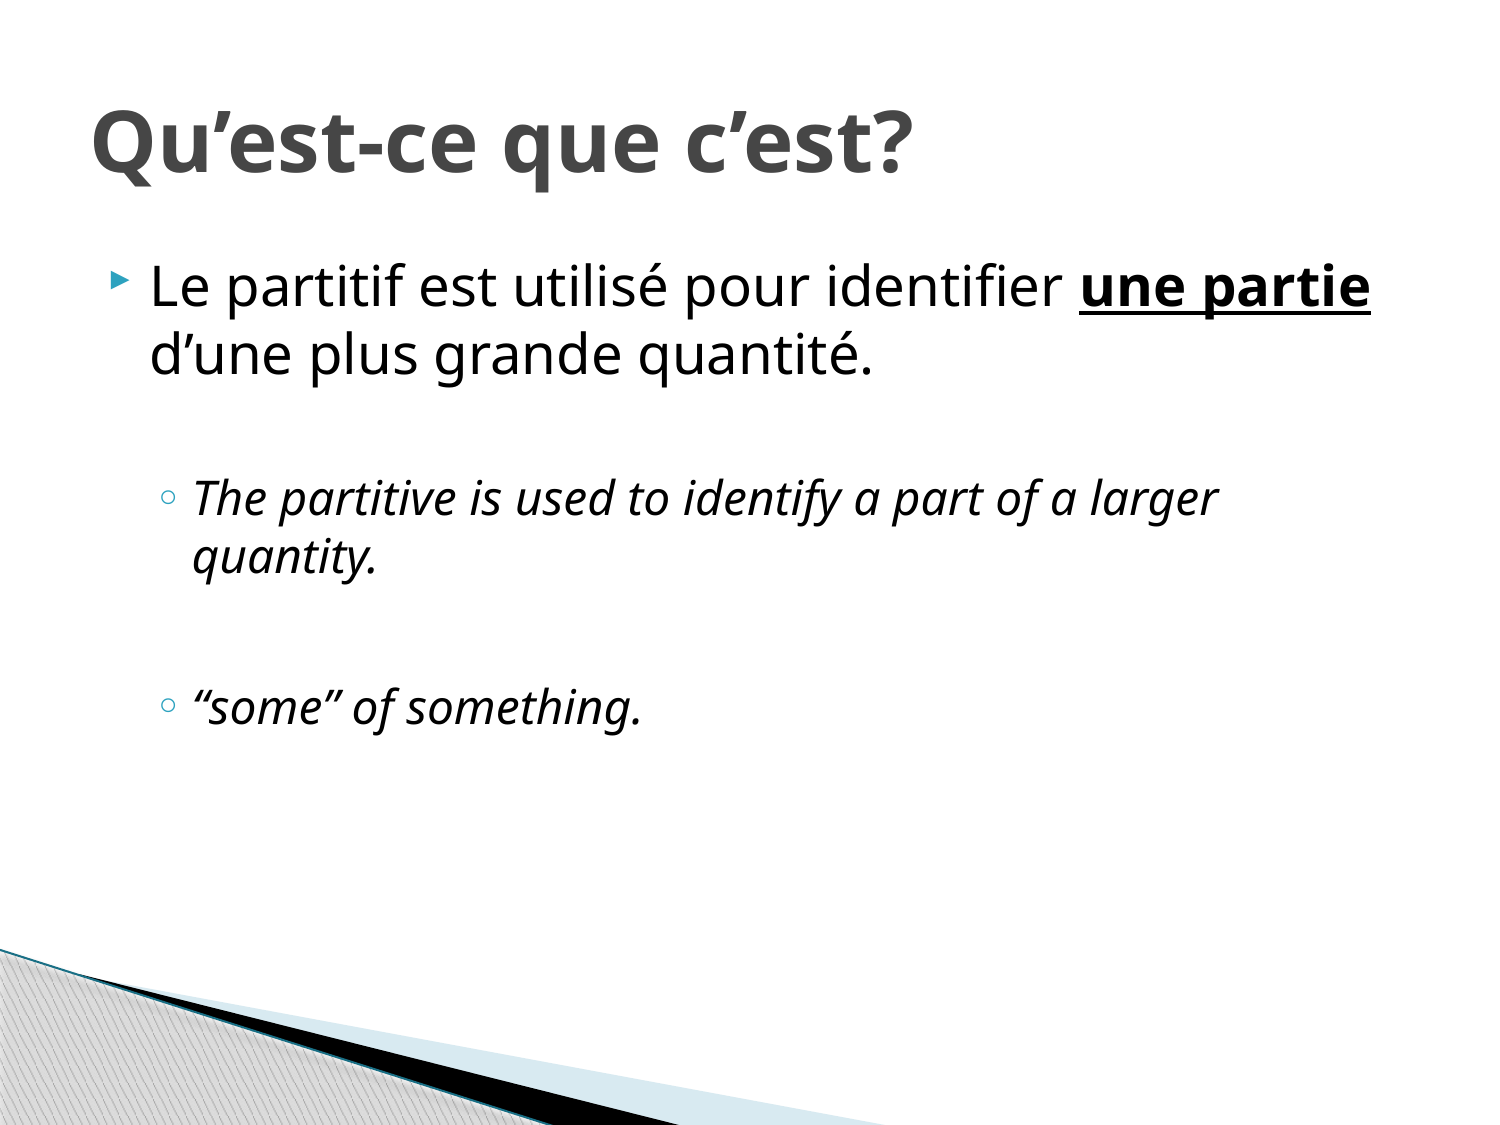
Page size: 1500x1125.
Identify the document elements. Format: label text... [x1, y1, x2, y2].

list Le partitif est utilisé pour identifier une partie d’une plus grande quantité. The partitive is used to identify a part of a larger quantity. “some” of something. [75, 243, 1425, 1063]
title Qu’est-ce que c’est? [75, 45, 1425, 233]
